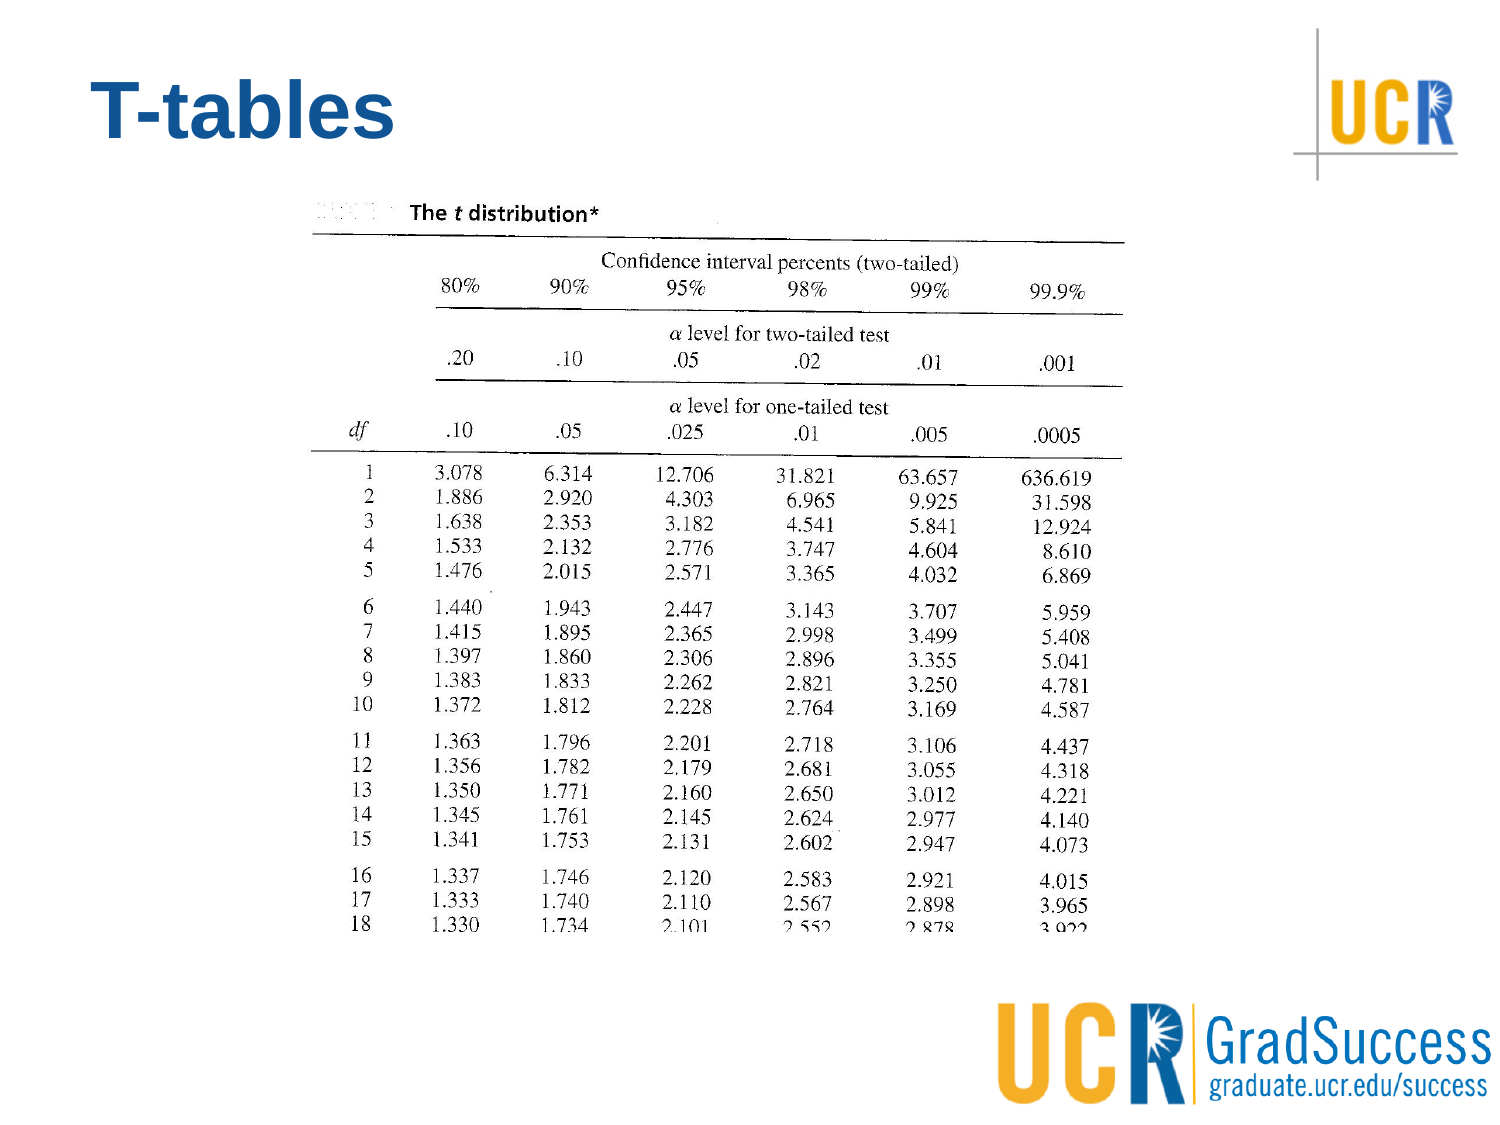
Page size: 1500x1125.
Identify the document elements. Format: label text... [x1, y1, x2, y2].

picture [1282, 0, 1500, 196]
title T-tables [75, 37, 1300, 163]
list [239, 162, 1201, 932]
